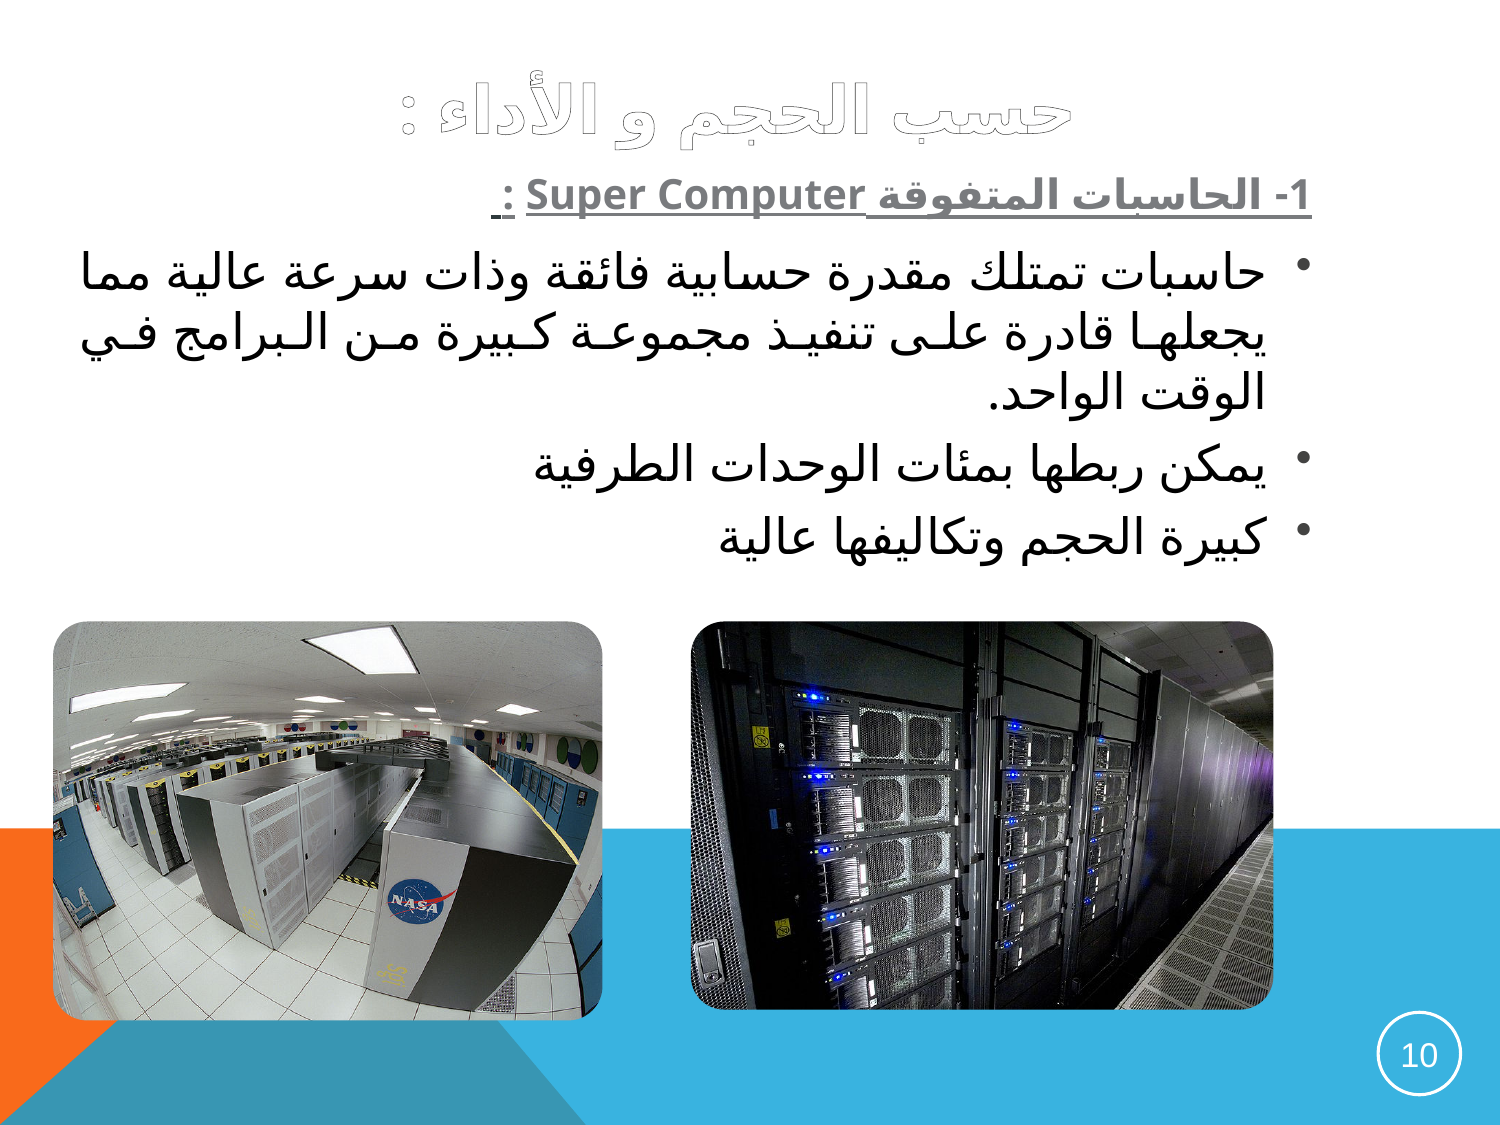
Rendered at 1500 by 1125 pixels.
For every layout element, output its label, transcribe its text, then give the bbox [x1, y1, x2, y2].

text_box حسب الحجم و الأداء : [147, 58, 1327, 155]
text_box حاسبات تمتلك مقدرة حسابية فائقة وذات سرعة عالية مما يجعلها قادرة على تنفيذ مجموعة كبيرة من البرامج في الوقت الواحد. يمكن ربطها بمئات الوحدات الطرفية كبيرة الحجم وتكاليفها عالية [64, 231, 1328, 895]
text_box 1- الحاسبات المتفوقة Super Computer : [64, 160, 1327, 231]
slide_number 10 [1376, 1010, 1463, 1097]
picture [52, 621, 603, 1021]
picture [690, 621, 1274, 1010]
